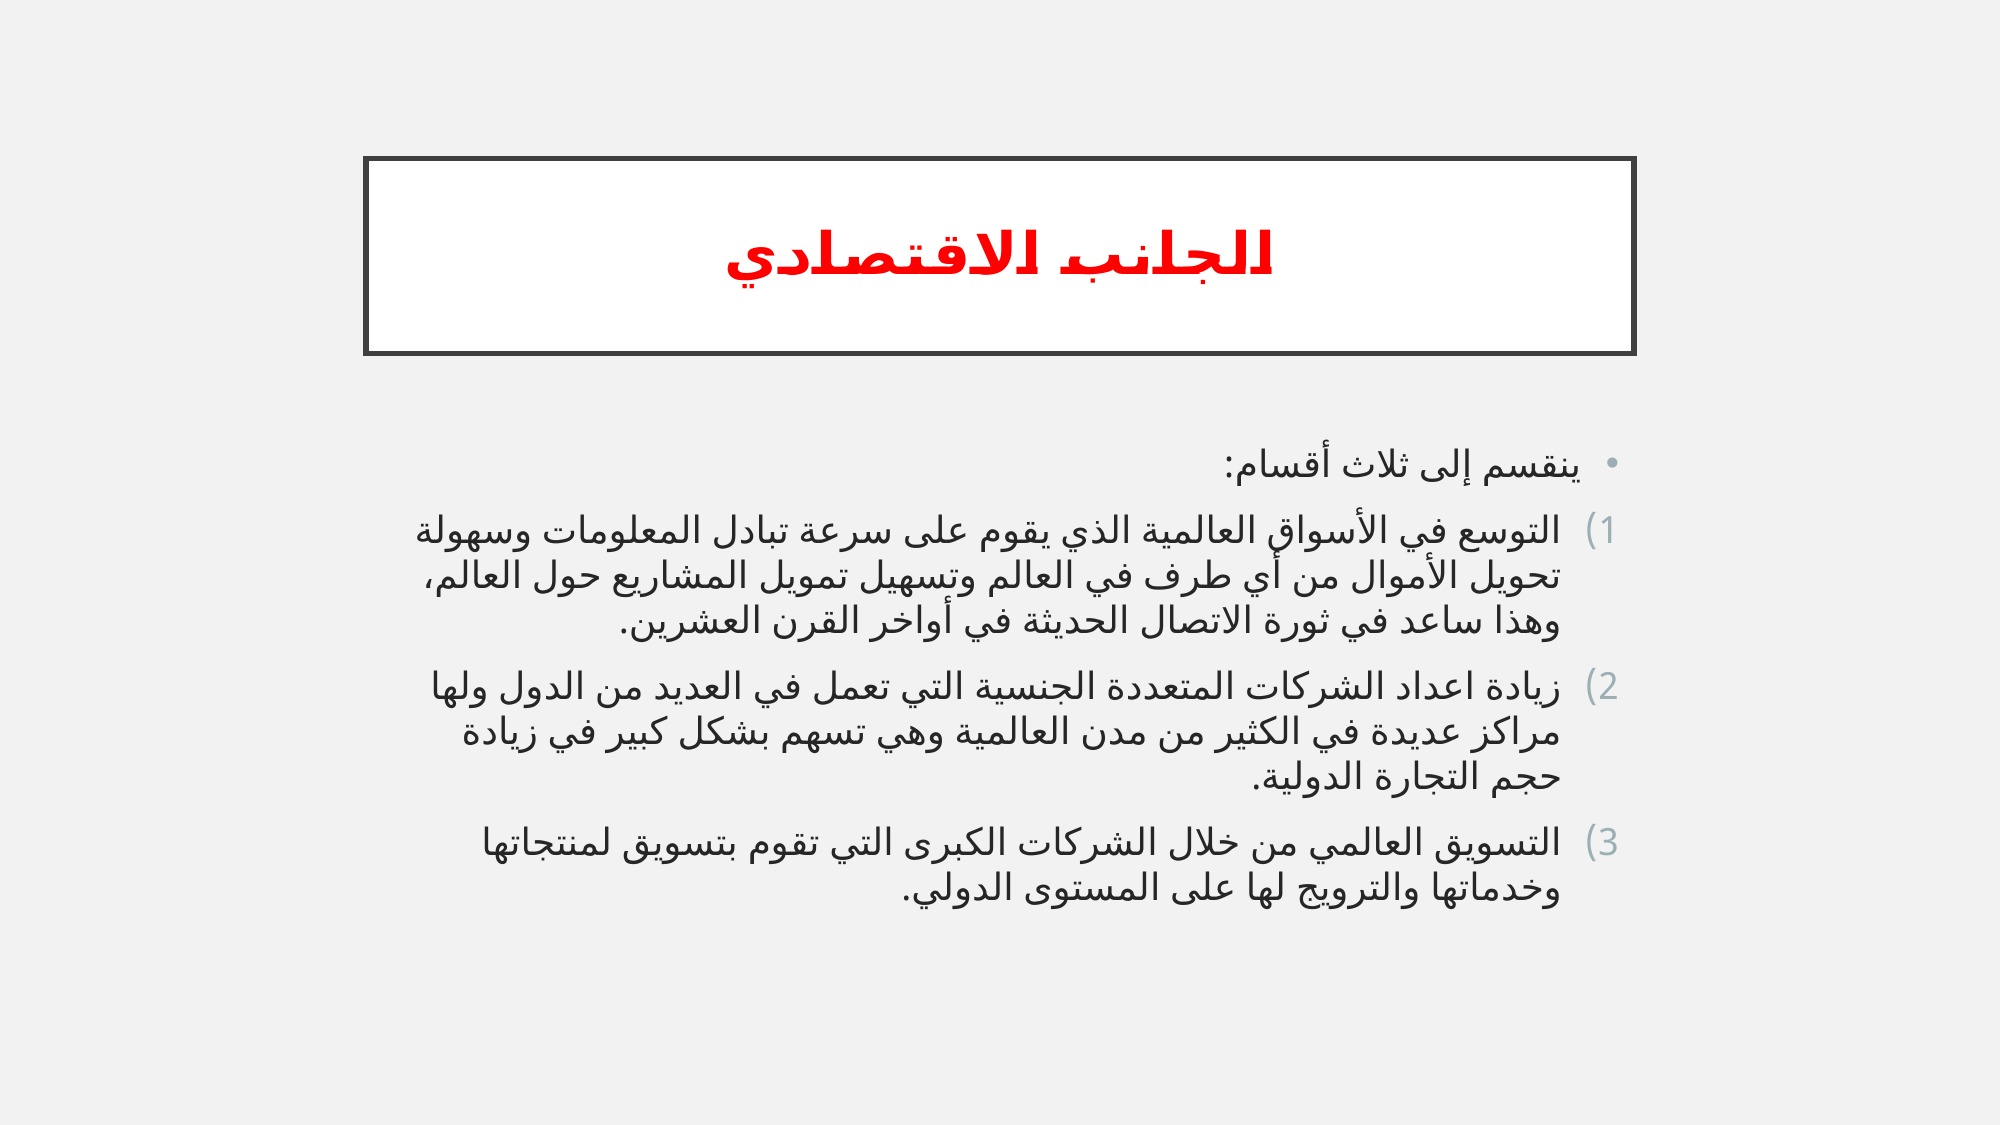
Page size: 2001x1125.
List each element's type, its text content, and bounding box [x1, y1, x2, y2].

list ينقسم إلى ثلاث أقسام: التوسع في الأسواق العالمية الذي يقوم على سرعة تبادل المعلومات وسهولة تحويل الأموال من أي طرف في العالم وتسهيل تمويل المشاريع حول العالم، وهذا ساعد في ثورة الاتصال الحديثة في أواخر القرن العشرين. زيادة اعداد الشركات المتعددة الجنسية التي تعمل في العديد من الدول ولها مراكز عديدة في الكثير من مدن العالمية وهي تسهم بشكل كبير في زيادة حجم التجارة الدولية. التسويق العالمي من خلال الشركات الكبرى التي تقوم بتسويق لمنتجاتها وخدماتها والترويج لها على المستوى الدولي. [366, 432, 1634, 942]
title الجانب الاقتصادي [363, 156, 1637, 356]
